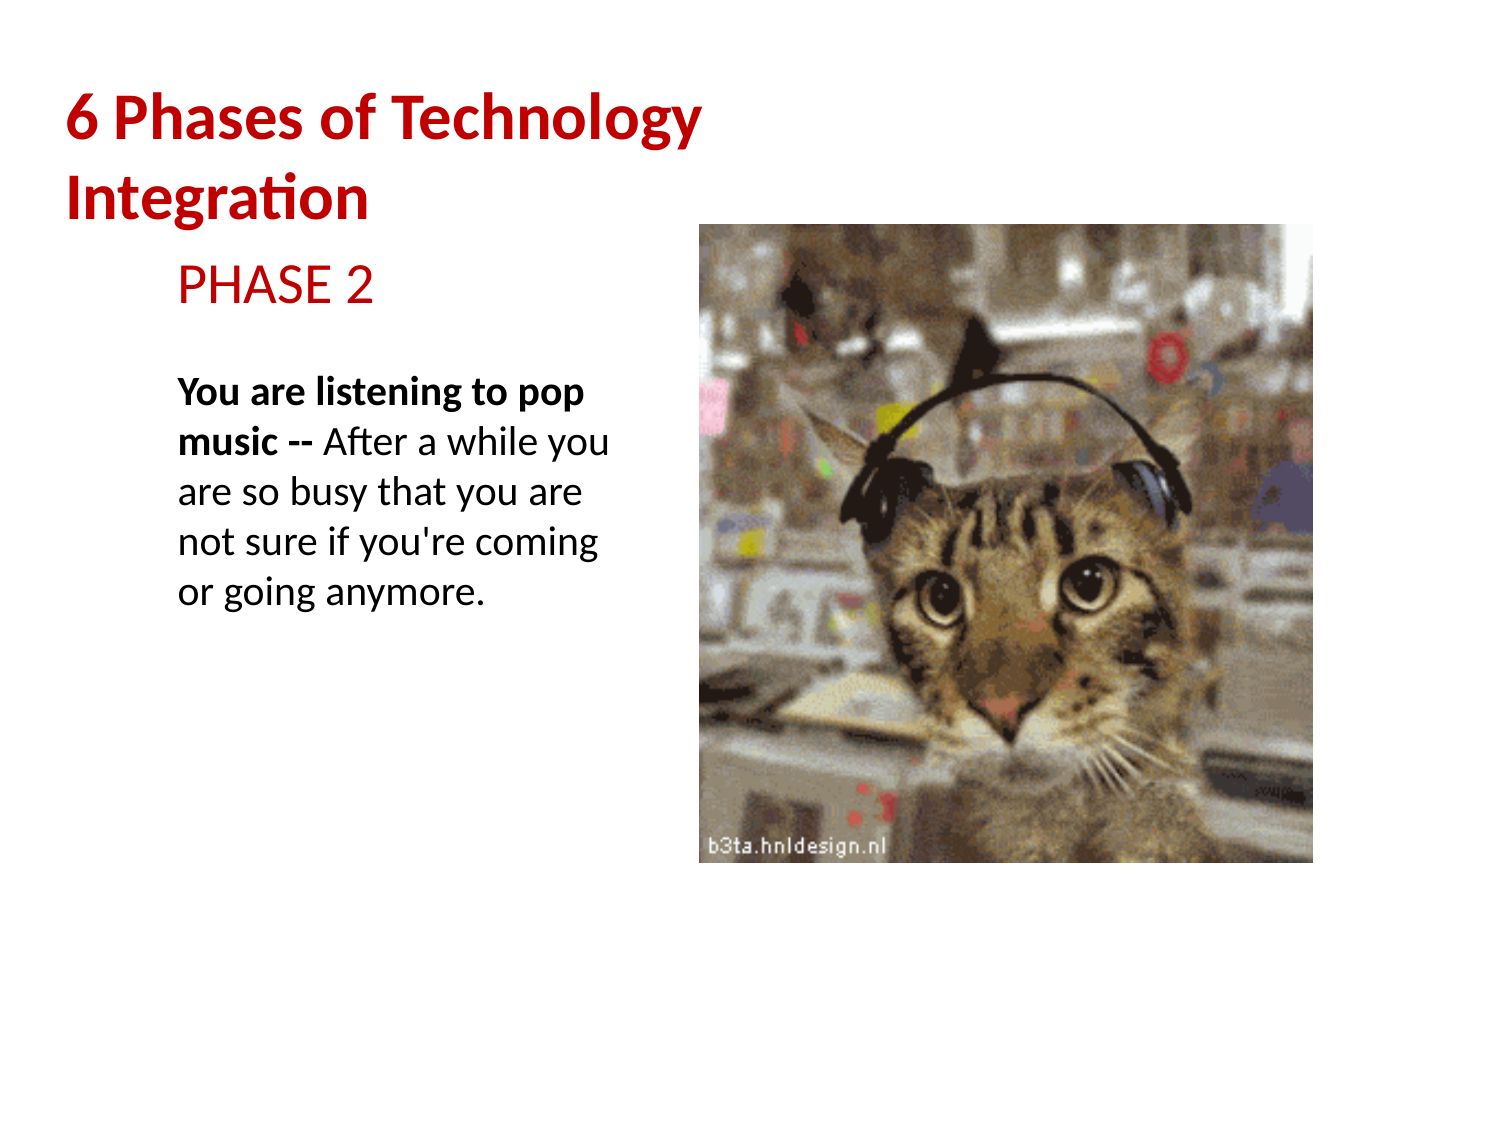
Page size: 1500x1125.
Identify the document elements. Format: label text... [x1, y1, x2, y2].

list PHASE 2 You are listening to pop music -- After a while you are so busy that you are not sure if you're coming or going anymore. [162, 237, 656, 1008]
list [699, 224, 1313, 863]
title 6 Phases of Technology Integration [50, 50, 763, 241]
